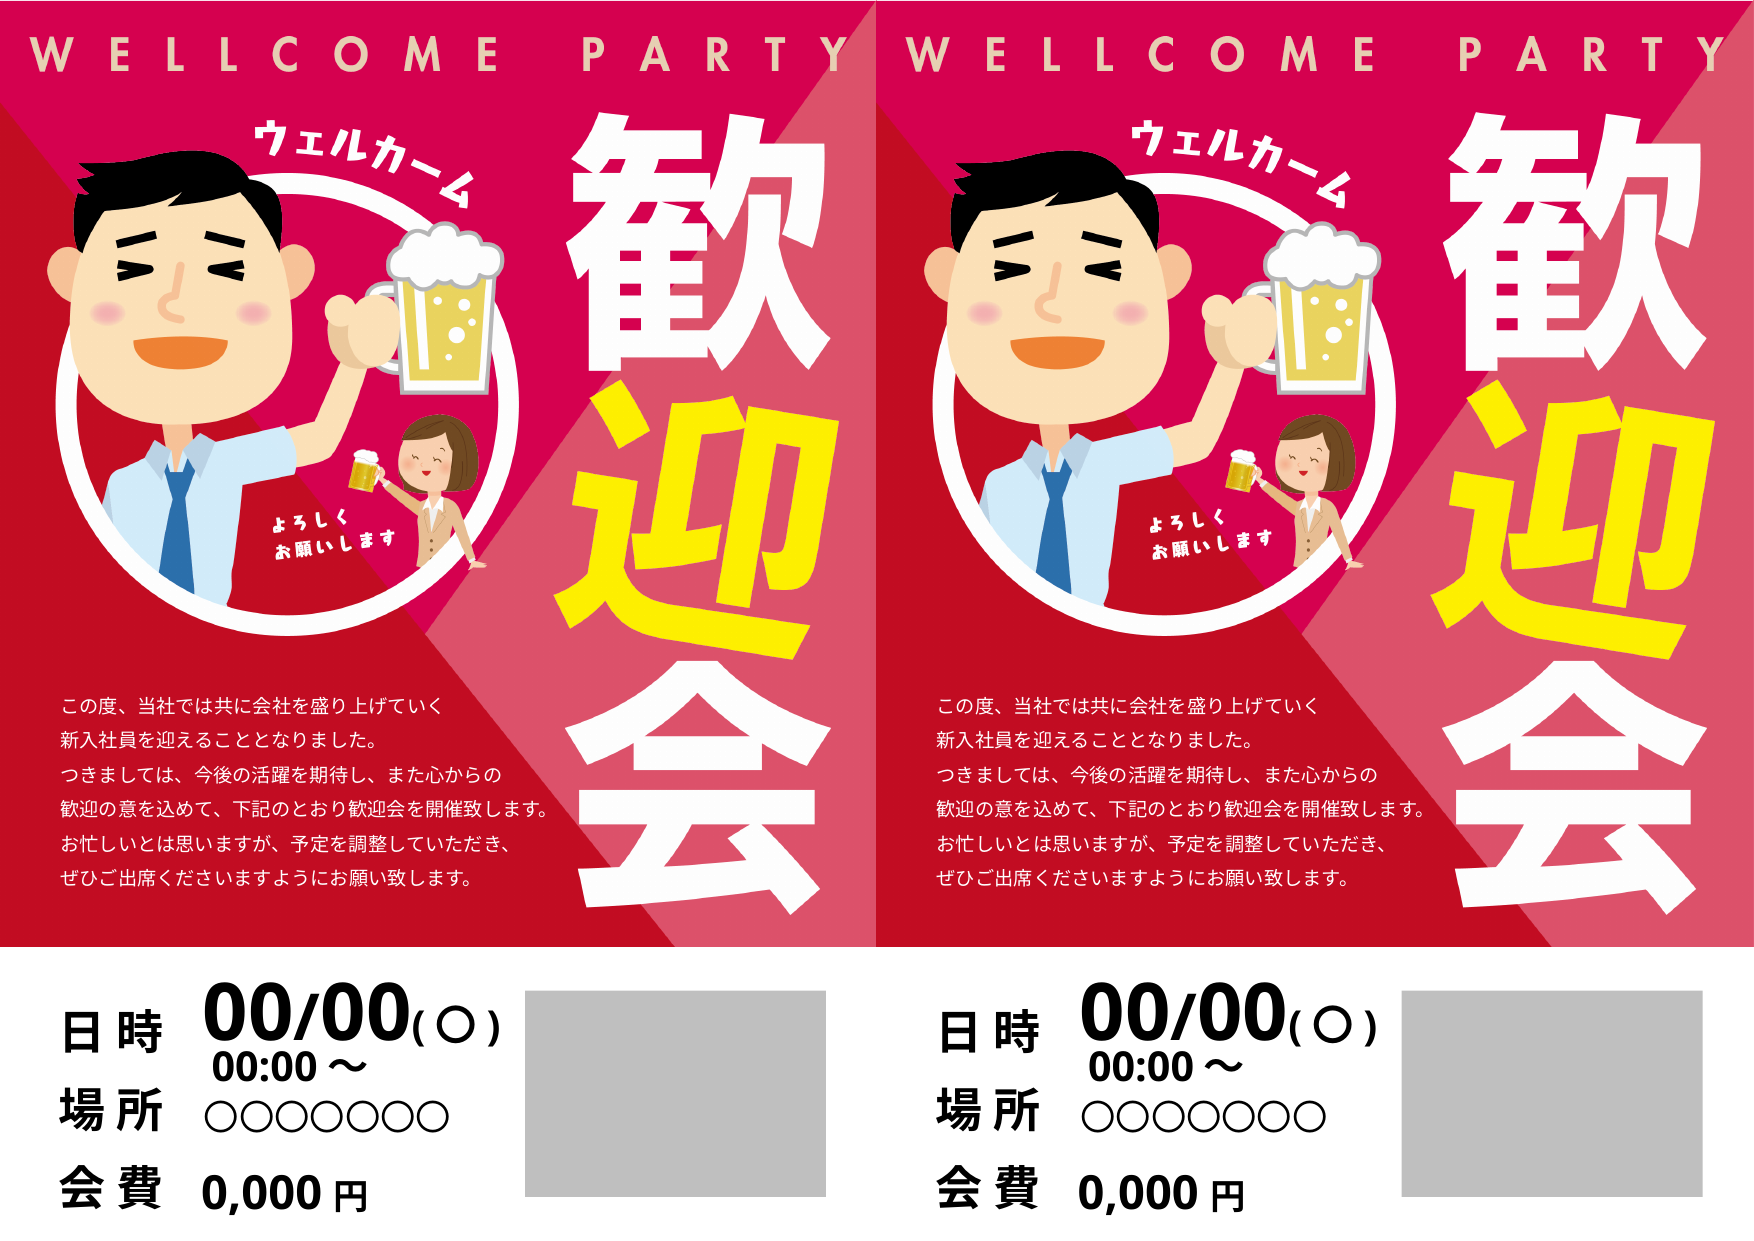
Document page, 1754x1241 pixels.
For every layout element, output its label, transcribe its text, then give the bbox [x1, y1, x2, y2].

text_box 0,000円 [1062, 1143, 1393, 1226]
text_box 会 費 [920, 1139, 1065, 1222]
text_box 00/00(〇) [1064, 934, 1395, 1064]
text_box 00:00～ [1073, 1023, 1403, 1098]
text_box 日 時 [920, 983, 1064, 1061]
text_box [524, 990, 827, 1198]
text_box 00:00～ [196, 1023, 527, 1098]
text_box 日 時 [44, 983, 188, 1061]
text_box 会 費 [44, 1139, 189, 1222]
text_box 場 所 [44, 1061, 191, 1139]
text_box 00/00(〇) [188, 934, 518, 1064]
text_box 〇〇〇〇〇〇〇 [1065, 1078, 1396, 1145]
text_box この度、当社では共に会社を盛り上げていく 新入社員を迎えることとなりました。 つきましては、今後の活躍を期待し、また心からの 歓迎の意を込めて、下記のとおり歓迎会を開催致します。 お忙しいとは思いますが、予定を調整していただき、 ぜひご出席くださいますようにお願い致します。 [45, 674, 553, 897]
text_box 〇〇〇〇〇〇〇 [189, 1078, 519, 1145]
text_box [1401, 990, 1704, 1198]
text_box 0,000円 [186, 1143, 516, 1226]
text_box 場 所 [920, 1061, 1067, 1139]
text_box この度、当社では共に会社を盛り上げていく 新入社員を迎えることとなりました。 つきましては、今後の活躍を期待し、また心からの 歓迎の意を込めて、下記のとおり歓迎会を開催致します。 お忙しいとは思いますが、予定を調整していただき、 ぜひご出席くださいますようにお願い致します。 [921, 674, 1430, 897]
picture [0, 0, 1754, 947]
